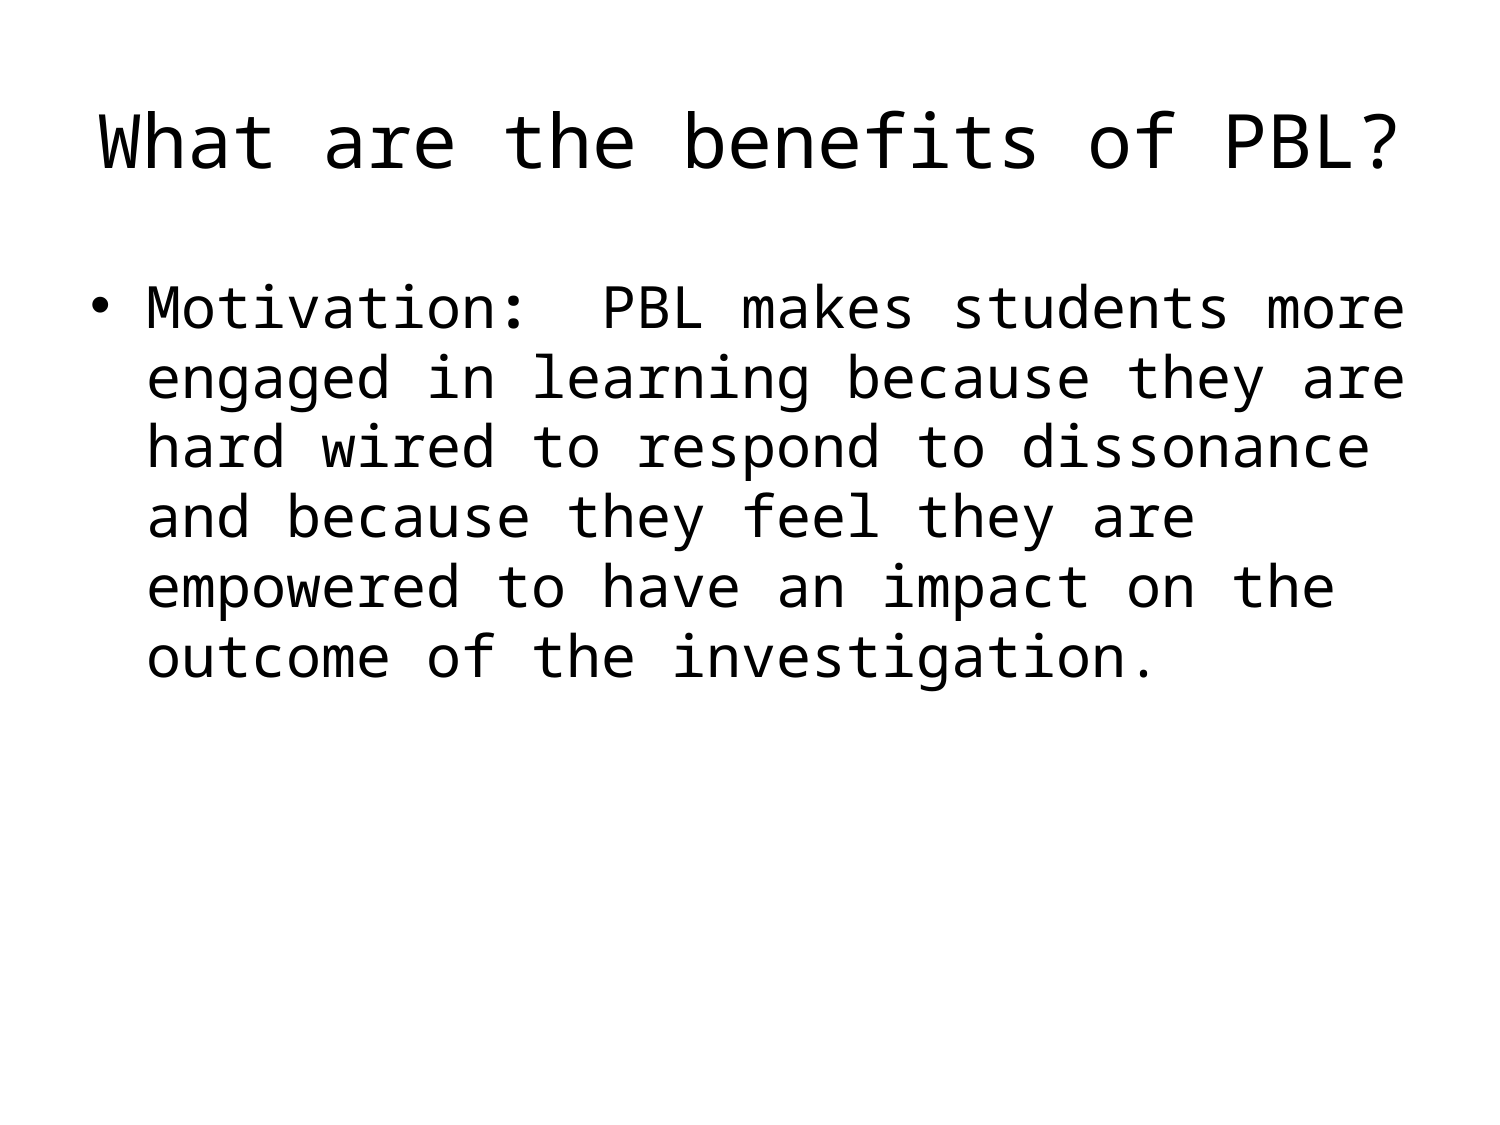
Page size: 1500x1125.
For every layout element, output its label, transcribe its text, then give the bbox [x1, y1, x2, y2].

list Motivation: PBL makes students more engaged in learning because they are hard wired to respond to dissonance and because they feel they are empowered to have an impact on the outcome of the investigation. [75, 262, 1425, 1005]
title What are the benefits of PBL? [75, 45, 1425, 233]
